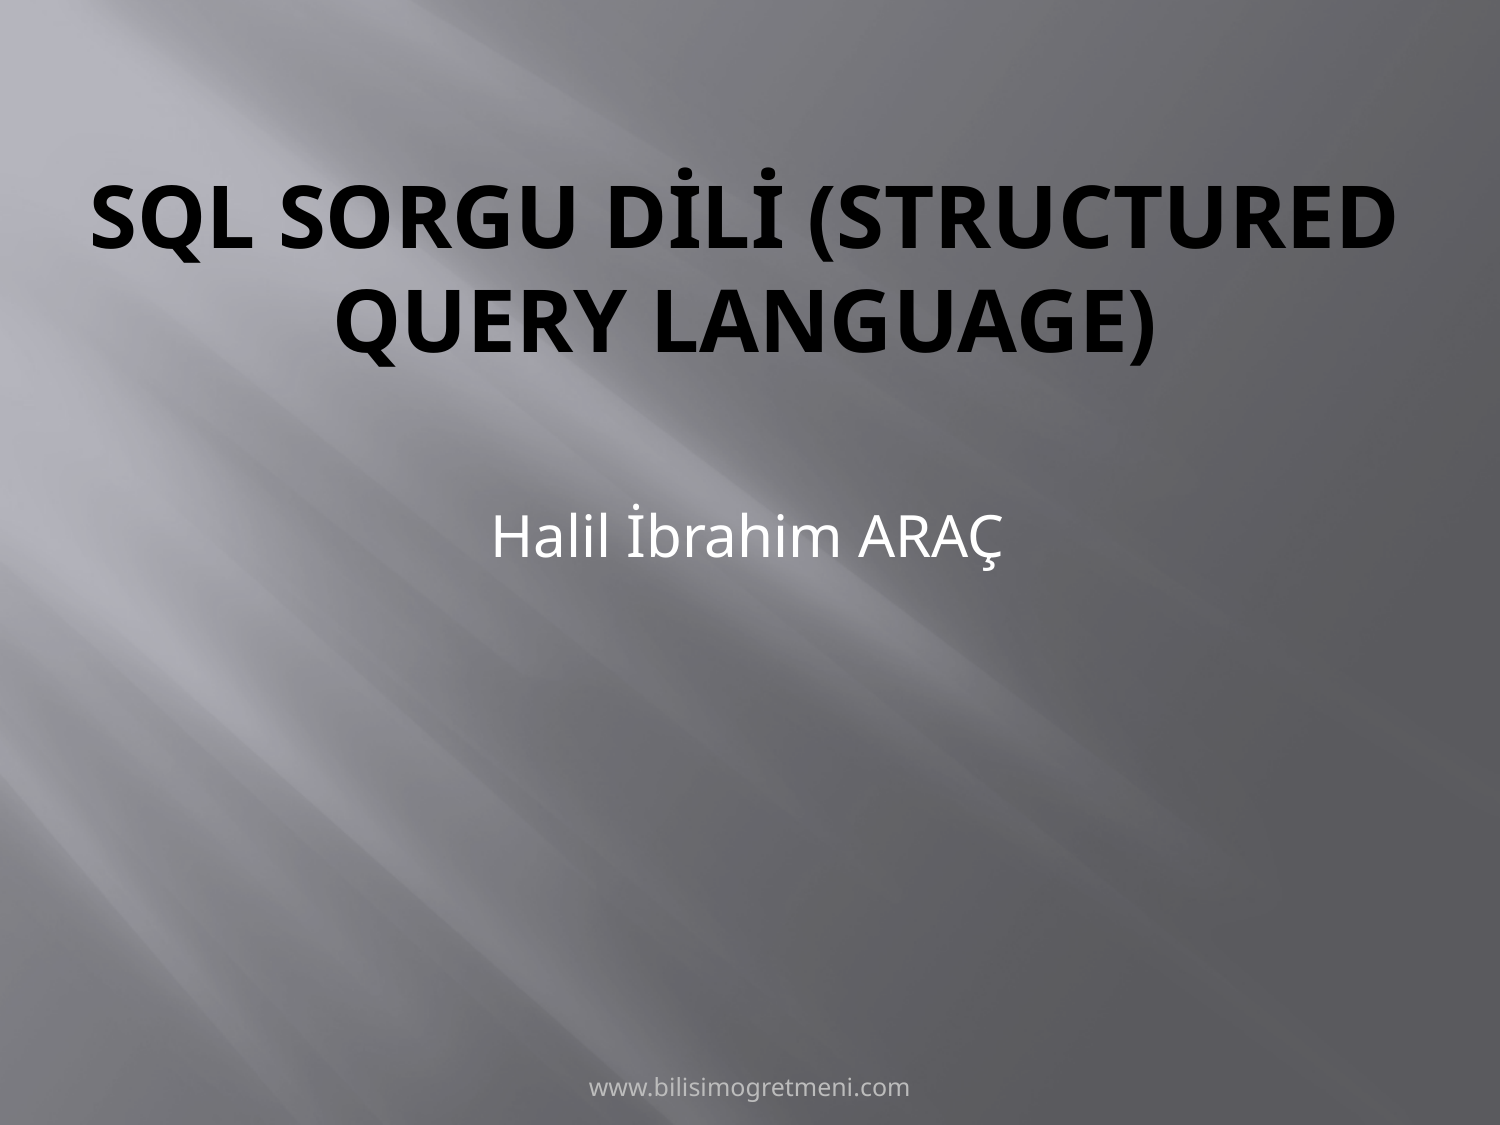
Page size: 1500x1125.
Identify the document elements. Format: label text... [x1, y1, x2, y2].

subtitle Halil İbrahim ARAÇ [222, 492, 1273, 780]
title SQL Sorgu Dili (Structured query language) [70, 70, 1421, 371]
footer www.bilisimogretmeni.com [512, 1052, 988, 1113]
